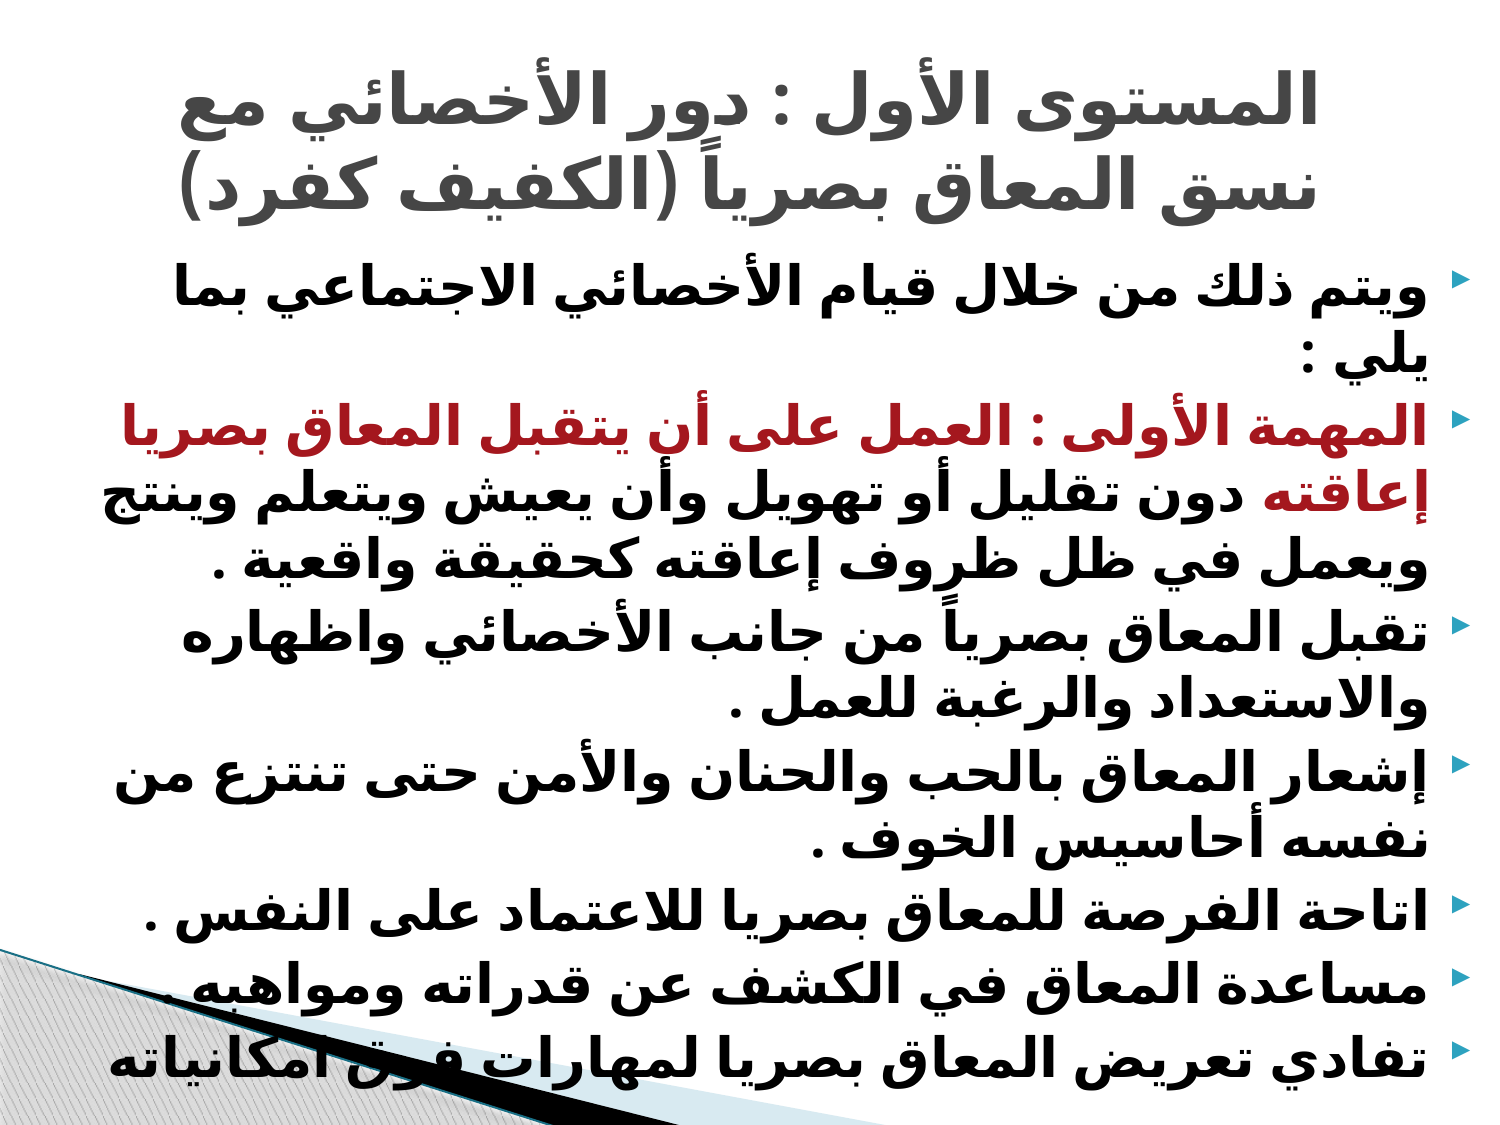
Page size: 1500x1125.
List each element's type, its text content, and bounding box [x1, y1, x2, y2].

list ويتم ذلك من خلال قيام الأخصائي الاجتماعي بما يلي : المهمة الأولى : العمل على أن يتقبل المعاق بصريا إعاقته دون تقليل أو تهويل وأن يعيش ويتعلم وينتج ويعمل في ظل ظروف إعاقته كحقيقة واقعية . تقبل المعاق بصرياً من جانب الأخصائي واظهاره والاستعداد والرغبة للعمل . إشعار المعاق بالحب والحنان والأمن حتى تنتزع من نفسه أحاسيس الخوف . اتاحة الفرصة للمعاق بصريا للاعتماد على النفس . مساعدة المعاق في الكشف عن قدراته ومواهبه . تفادي تعريض المعاق بصريا لمهارات فوق امكانياته [75, 243, 1500, 1125]
title المستوى الأول : دور الأخصائي مع نسق المعاق بصرياً (الكفيف كفرد) [75, 45, 1425, 233]
